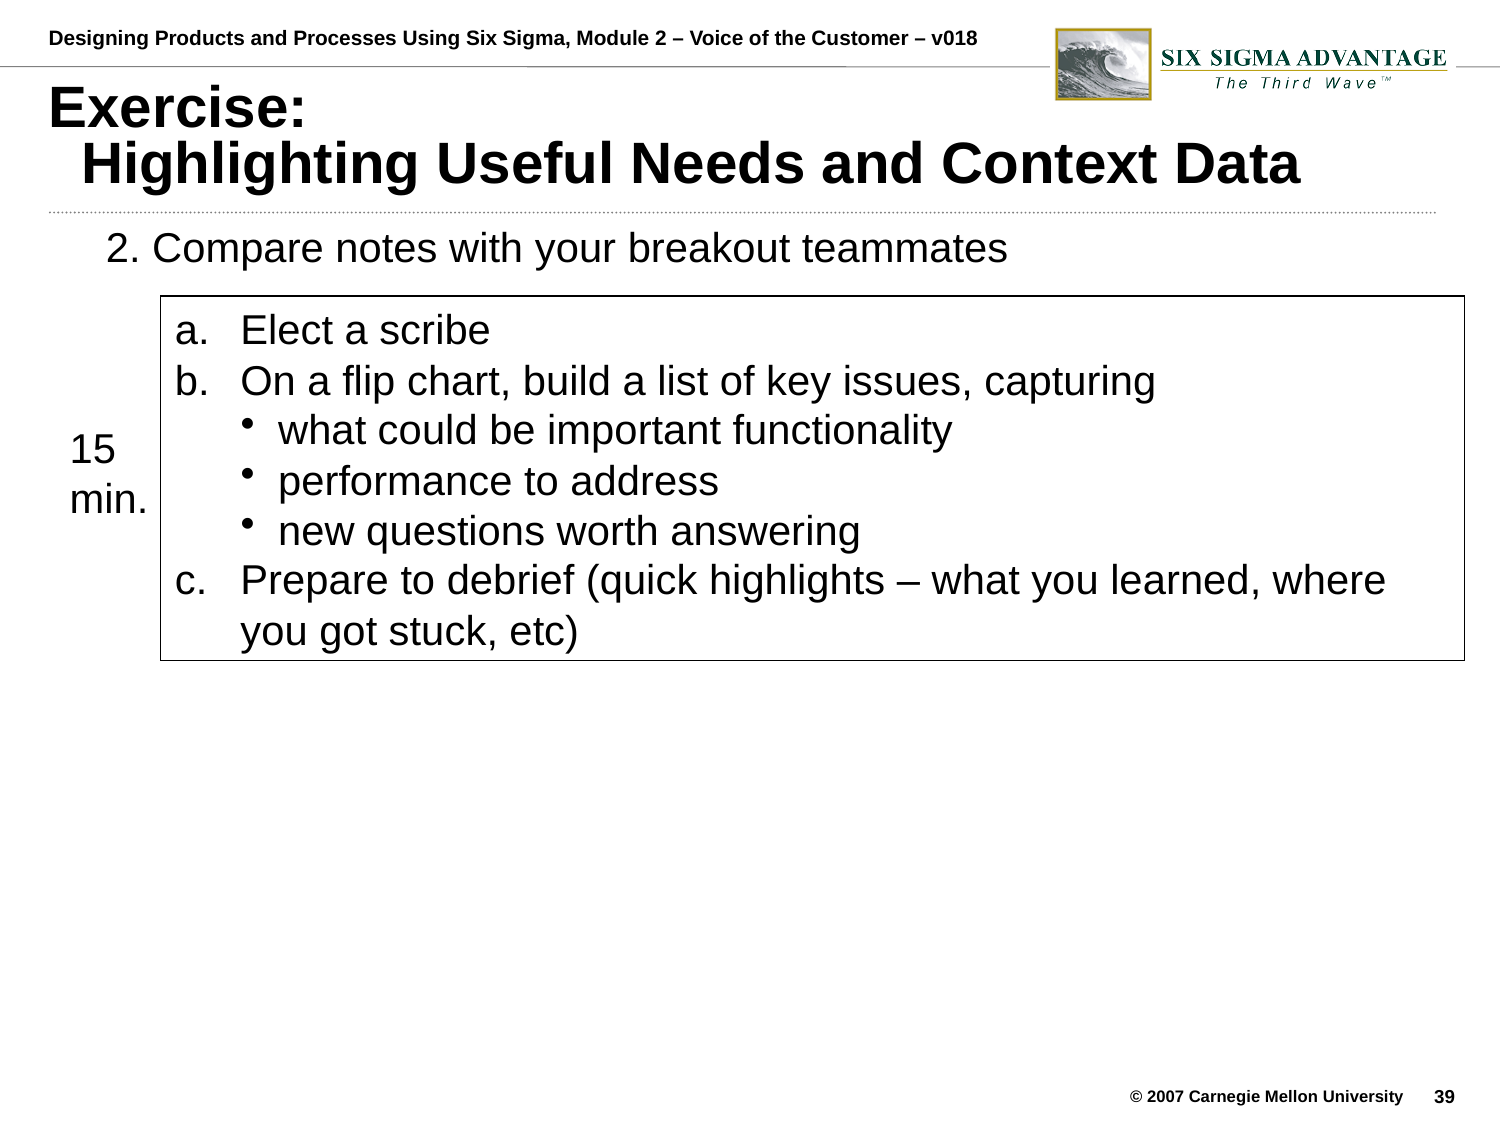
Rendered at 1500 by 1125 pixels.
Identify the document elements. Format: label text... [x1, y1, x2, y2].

text_box 2. Compare notes with your breakout teammates [91, 213, 1024, 278]
text_box 15 min. [54, 414, 190, 530]
picture [1049, 24, 1456, 104]
title Exercise: Highlighting Useful Needs and Context Data [48, 83, 1444, 197]
text_box Elect a scribe On a flip chart, build a list of key issues, capturing what could be important functionality performance to address new questions worth answering Prepare to debrief (quick highlights – what you learned, where you got stuck, etc) [160, 295, 1465, 661]
